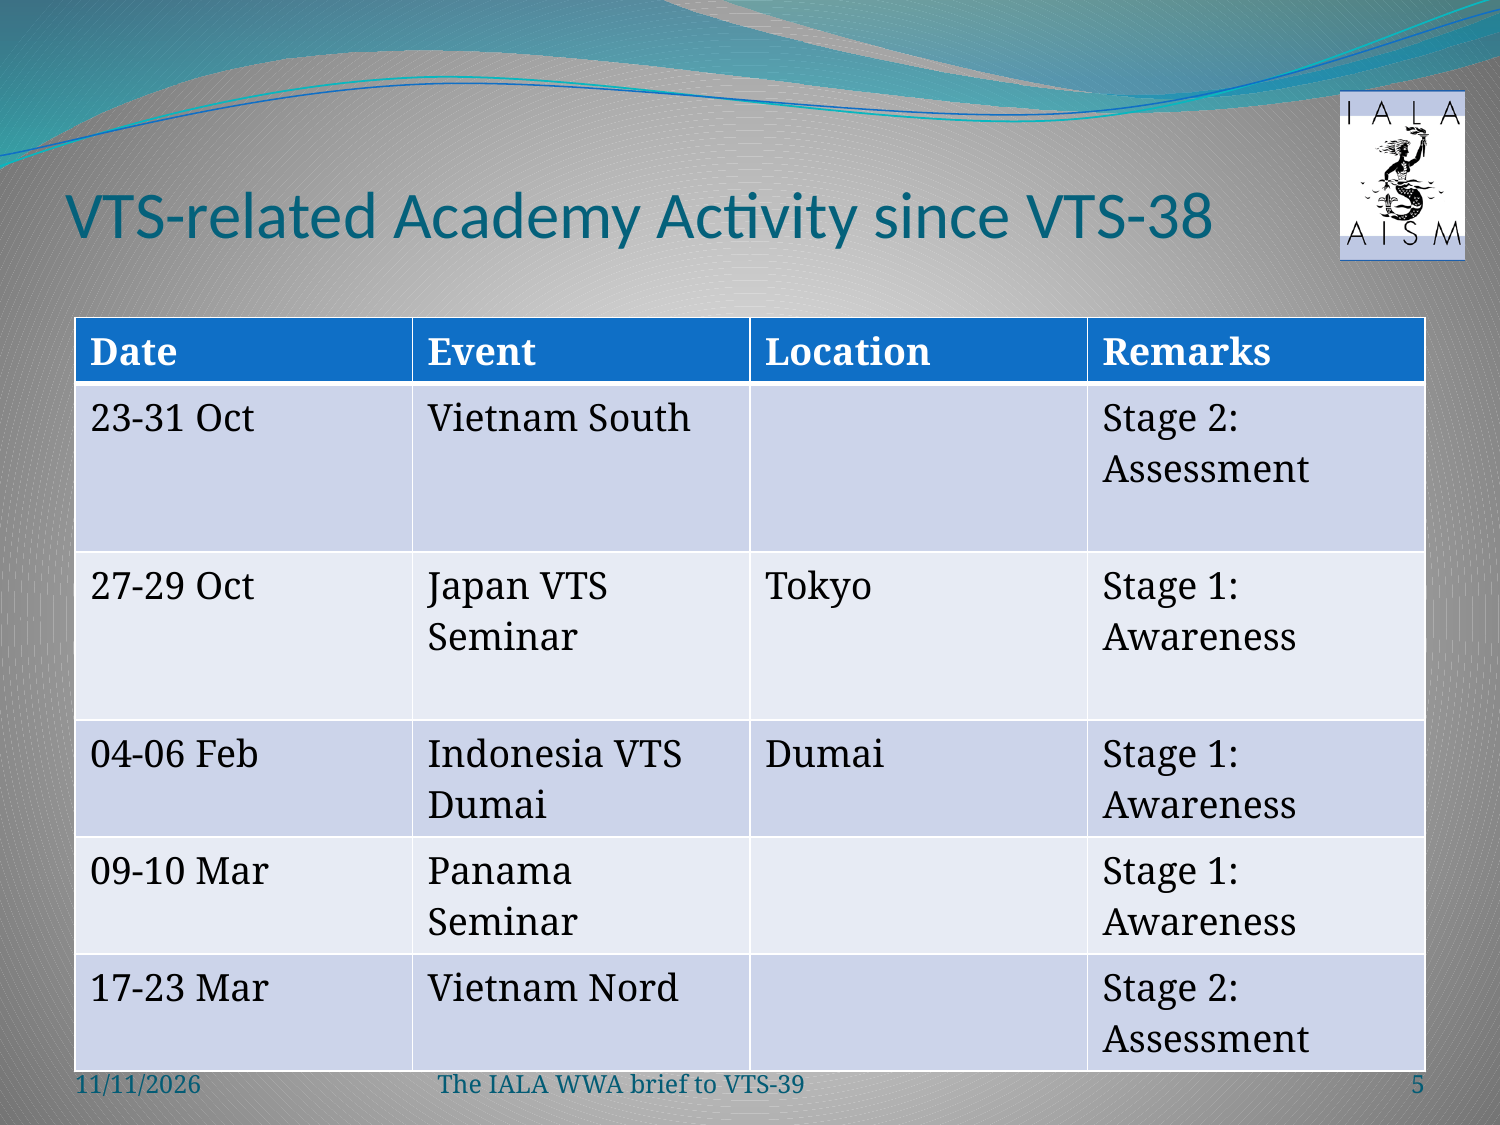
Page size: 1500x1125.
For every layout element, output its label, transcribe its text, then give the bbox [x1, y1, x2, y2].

table_cell Tokyo [751, 553, 1087, 719]
table_cell 04-06 Feb [76, 721, 412, 836]
table_cell Vietnam South [413, 386, 749, 551]
table_cell 27-29 Oct [76, 553, 412, 719]
table_cell Stage 1: Awareness [1088, 838, 1424, 953]
table_cell Indonesia VTS Dumai [413, 721, 749, 836]
title VTS-related Academy Activity since VTS-38 [64, 125, 1306, 252]
table_cell Stage 1: Awareness [1088, 721, 1424, 836]
table_cell Stage 2: Assessment [1088, 955, 1424, 1070]
table_cell [751, 838, 1087, 953]
table_cell 23-31 Oct [76, 386, 412, 551]
table_header Location [751, 318, 1087, 381]
table_header Remarks [1088, 318, 1424, 381]
table_cell Japan VTS Seminar [413, 553, 749, 719]
table_cell 09-10 Mar [76, 838, 412, 953]
table_cell 17-23 Mar [76, 955, 412, 1070]
table_cell Stage 2: Assessment [1088, 386, 1424, 551]
slide_number 5 [1299, 1072, 1425, 1103]
table_cell Dumai [751, 721, 1087, 836]
table_cell Vietnam Nord [413, 955, 749, 1070]
footer The IALA WWA brief to VTS-39 [437, 1072, 988, 1103]
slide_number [75, 1072, 425, 1103]
table_header Event [413, 318, 749, 381]
table_header Date [76, 318, 412, 381]
picture [1340, 90, 1465, 261]
table_cell Panama Seminar [413, 838, 749, 953]
table_cell [751, 386, 1087, 551]
table_cell [751, 955, 1087, 1070]
table_cell Stage 1: Awareness [1088, 553, 1424, 719]
